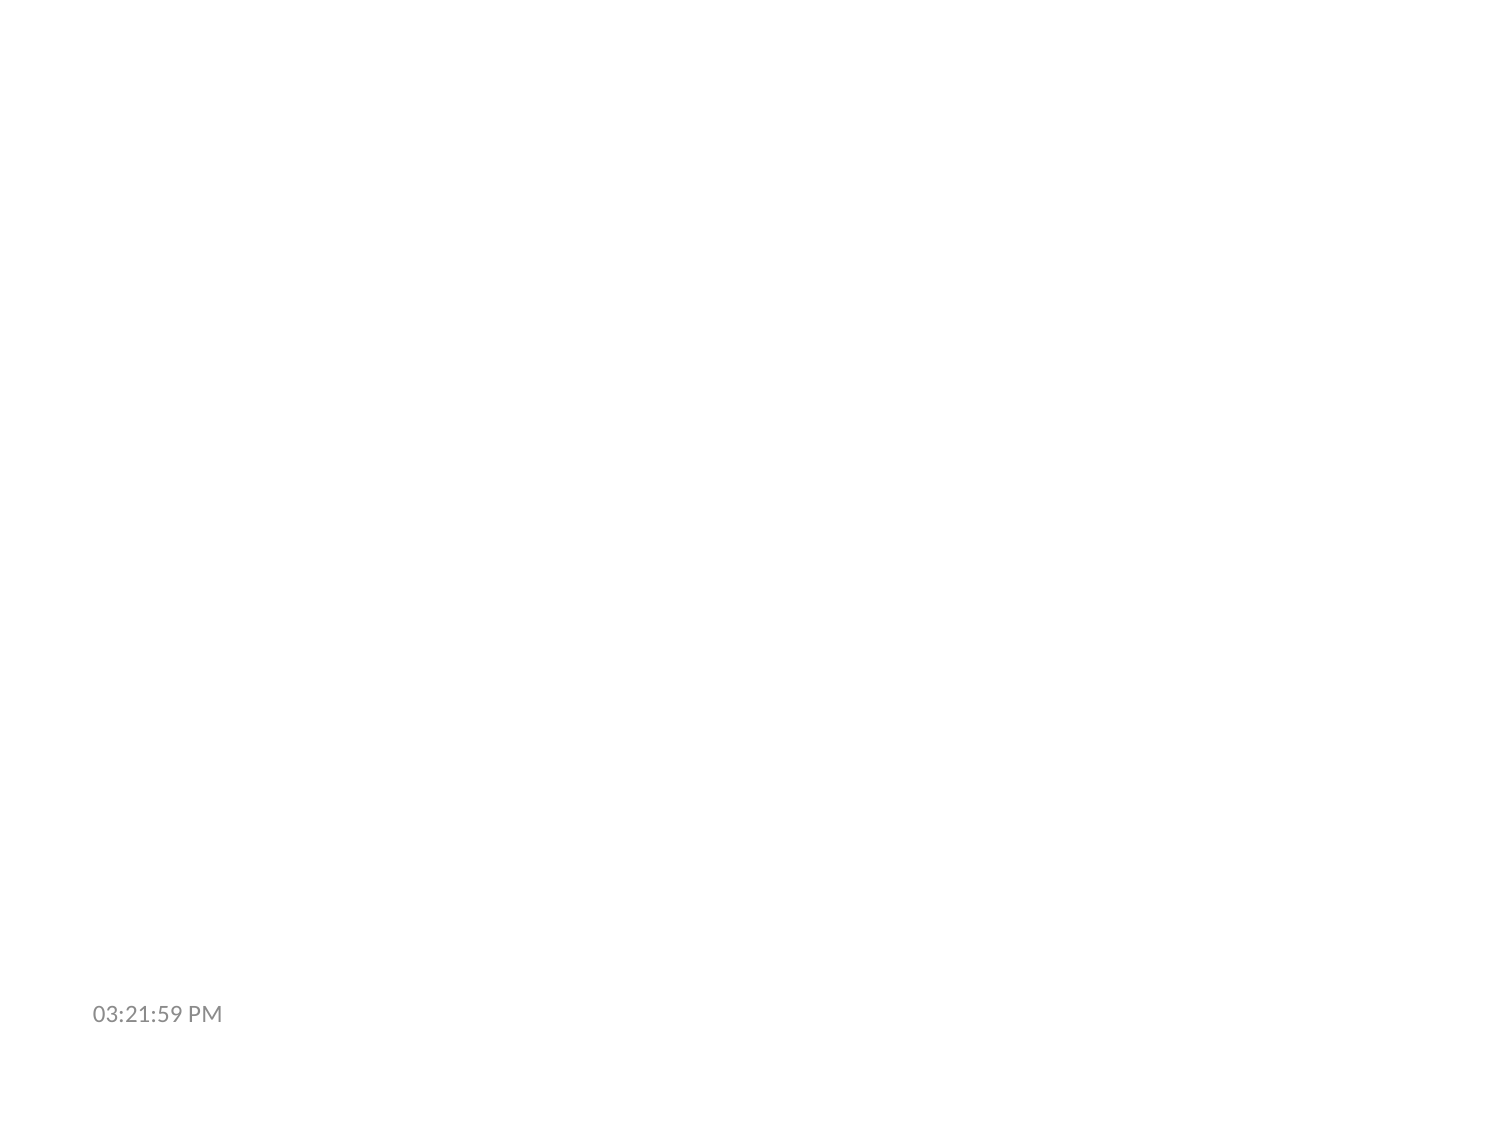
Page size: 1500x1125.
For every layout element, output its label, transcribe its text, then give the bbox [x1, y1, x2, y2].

text_box 3:35:09 PM [77, 982, 428, 1043]
